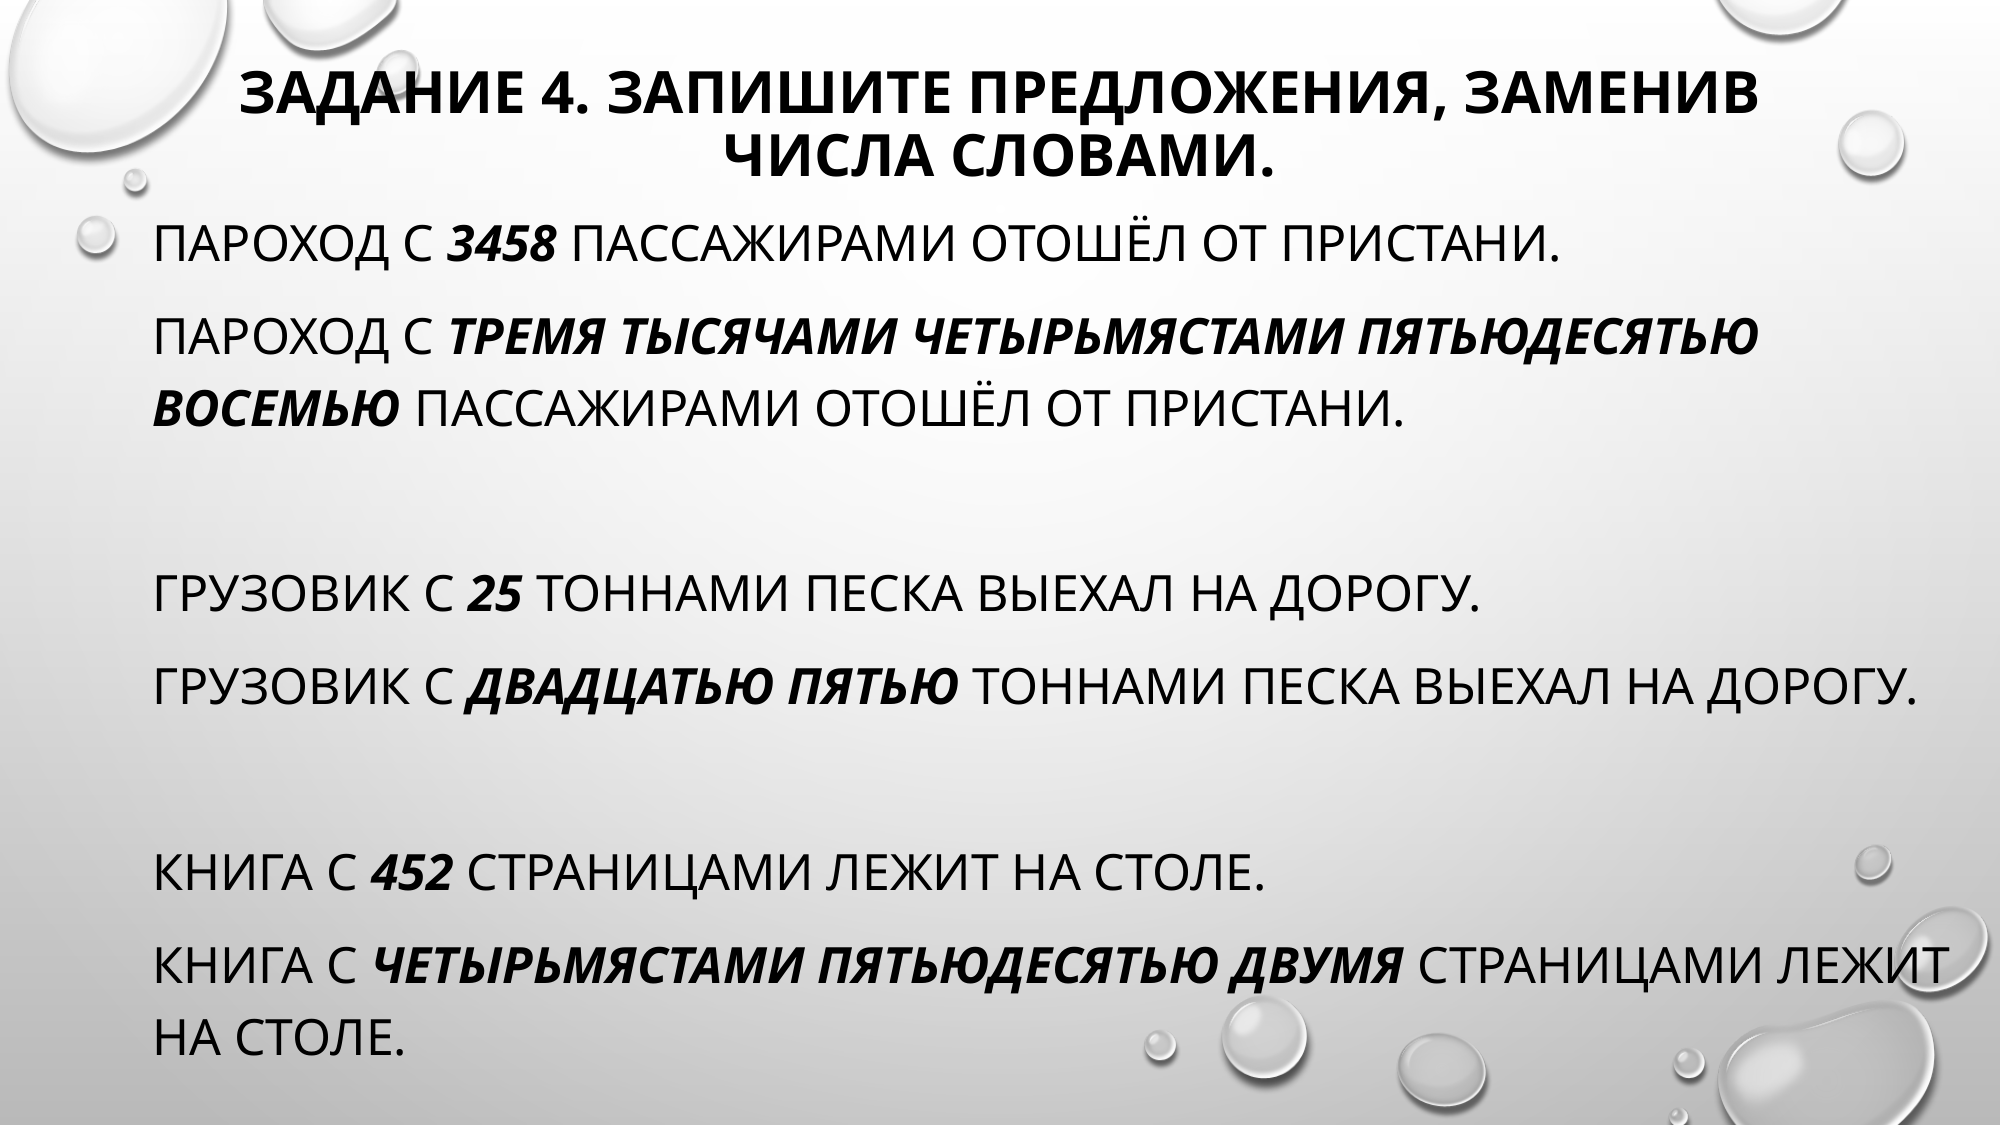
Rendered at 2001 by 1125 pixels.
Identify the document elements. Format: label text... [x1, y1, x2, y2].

title Задание 4. Запишите предложения, заменив числа словами. [137, 59, 1863, 191]
picture [0, 0, 2000, 1125]
list Пароход с 3458 пассажирами отошёл от пристани. Пароход с тремя тысячами четырьмястами пятьюдесятью восемью пассажирами отошёл от пристани. Грузовик с 25 тоннами песка выехал на дорогу. Грузовик с двадцатью пятью тоннами песка выехал на дорогу. Книга с 452 страницами лежит на столе. Книга с четырьмястами пятьюдесятью двумя страницами лежит на столе. [137, 191, 1981, 1014]
